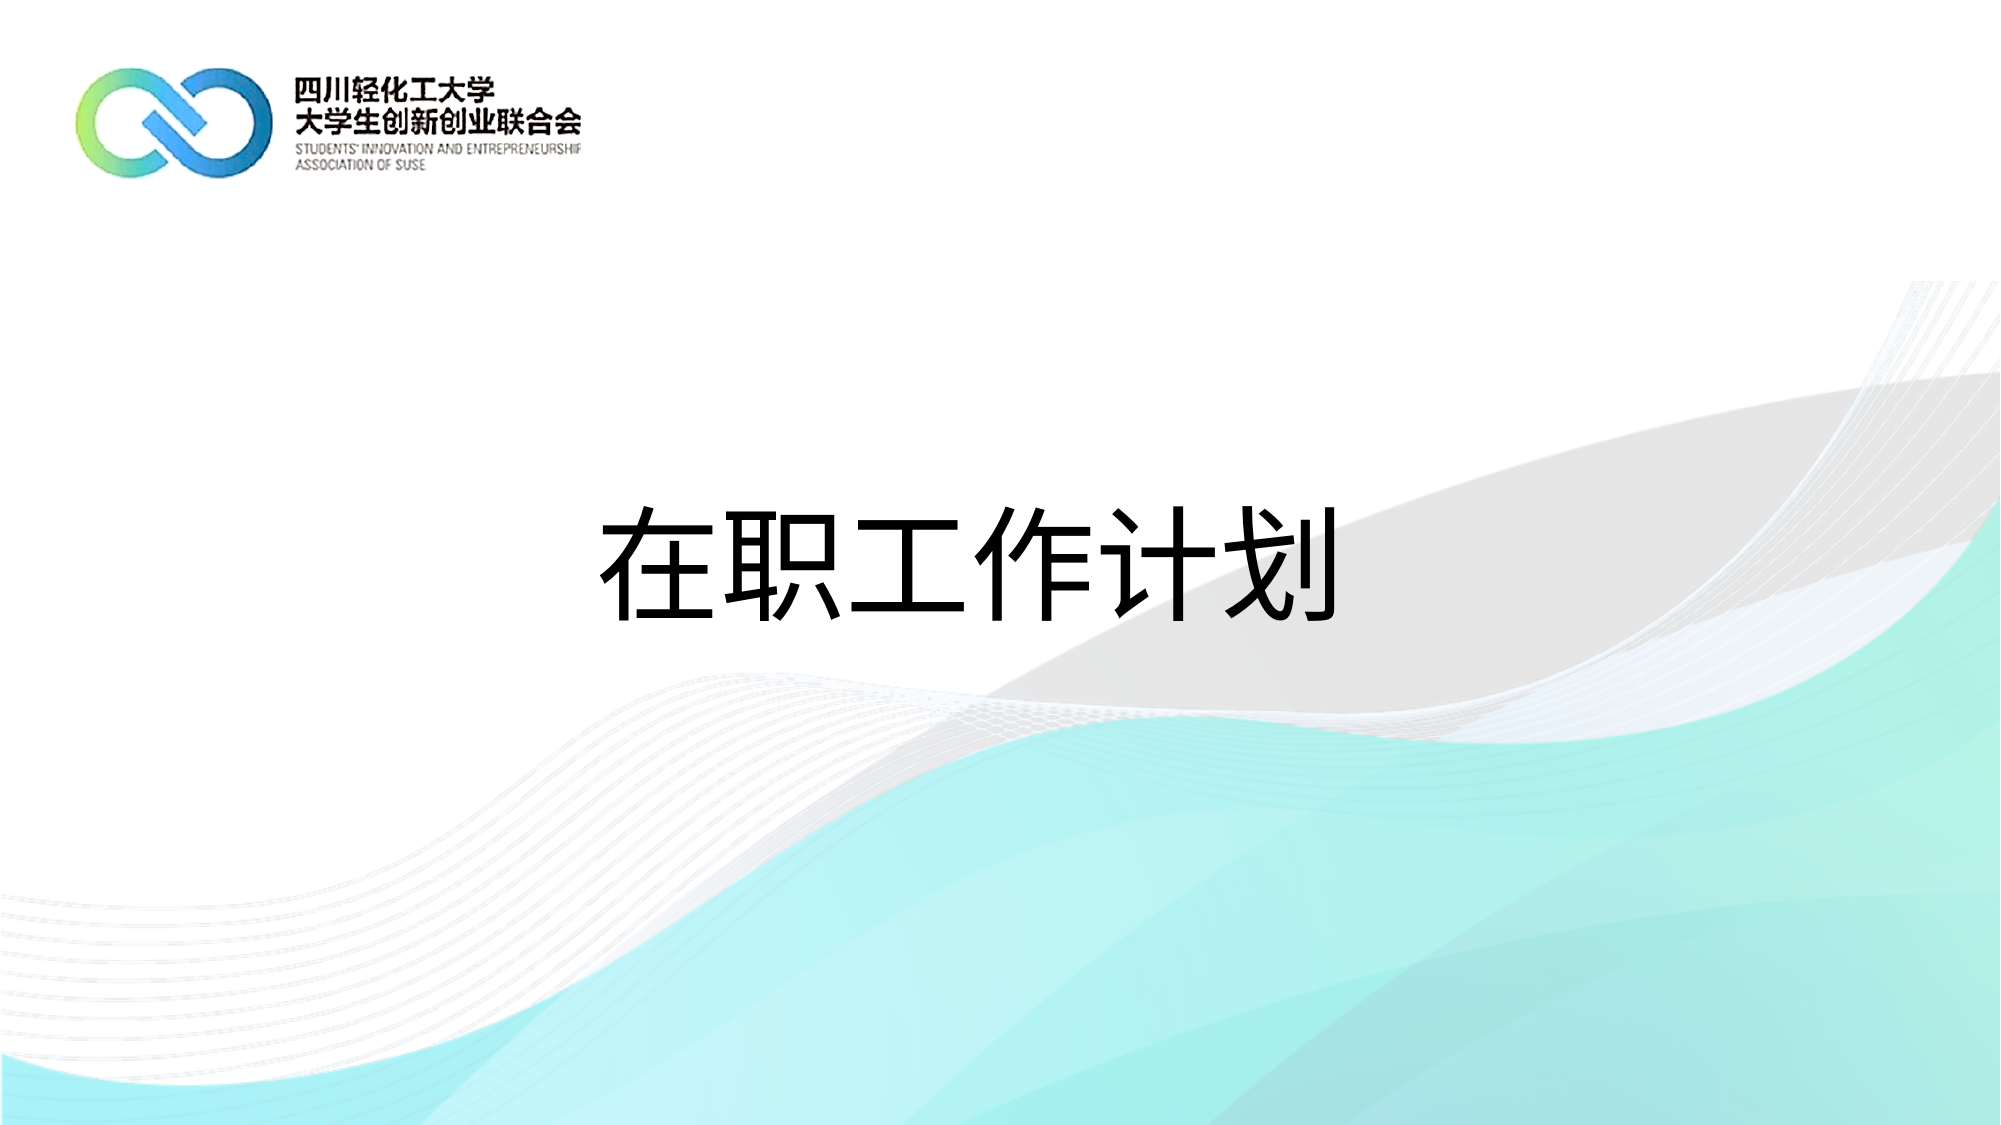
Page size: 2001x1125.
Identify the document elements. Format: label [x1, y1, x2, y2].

picture [63, 0, 1422, 1125]
